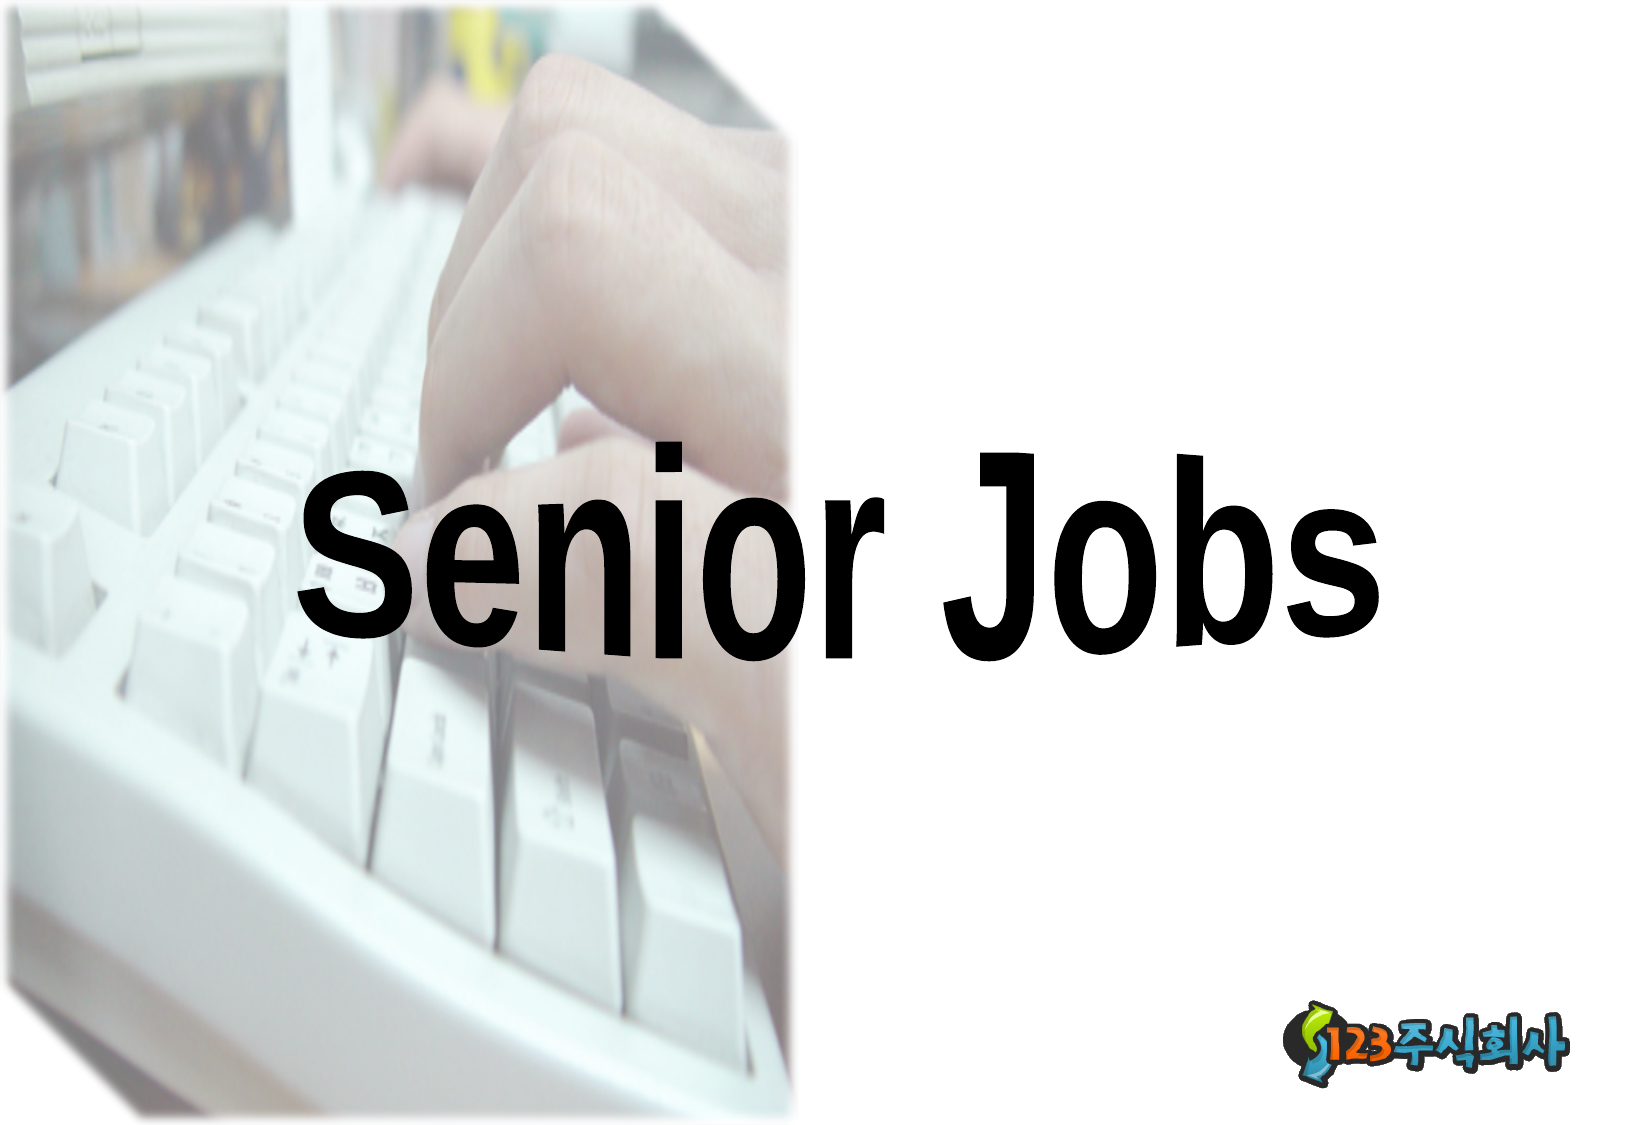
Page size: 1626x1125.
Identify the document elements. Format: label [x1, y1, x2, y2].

picture [1269, 985, 1583, 1101]
text_box [15, 15, 782, 1110]
